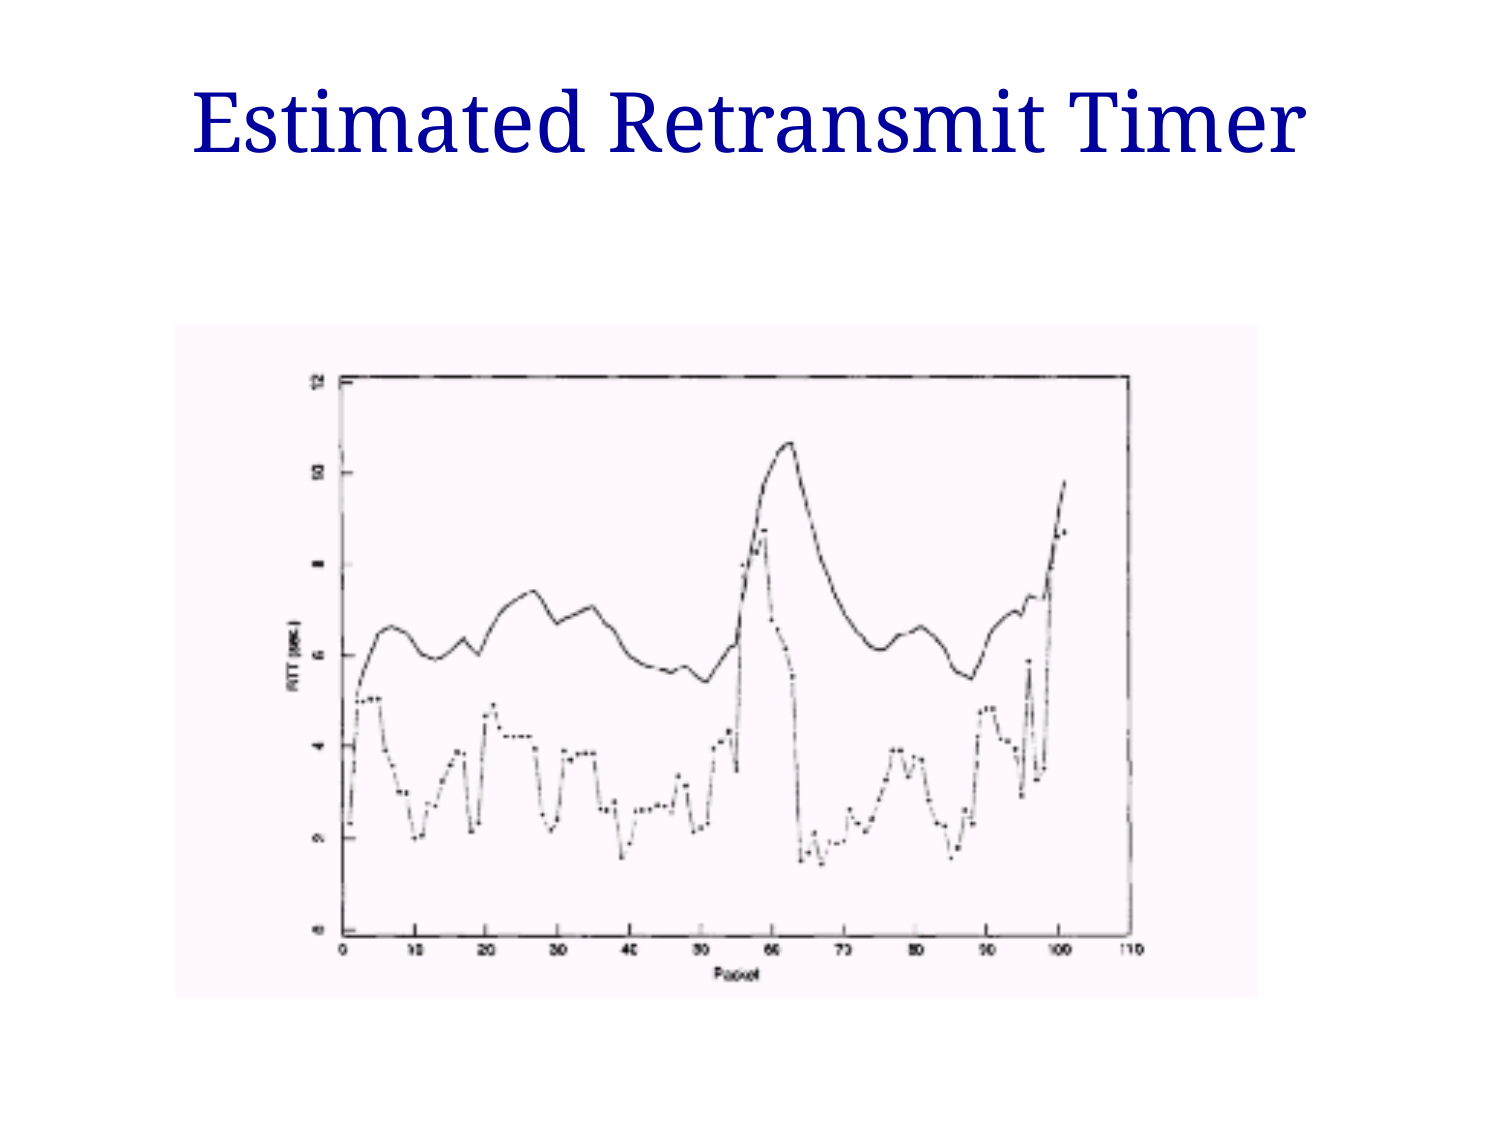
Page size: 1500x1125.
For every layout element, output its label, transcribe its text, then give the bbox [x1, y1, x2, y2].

title Estimated Retransmit Timer [74, 47, 1426, 191]
picture [174, 324, 1258, 998]
